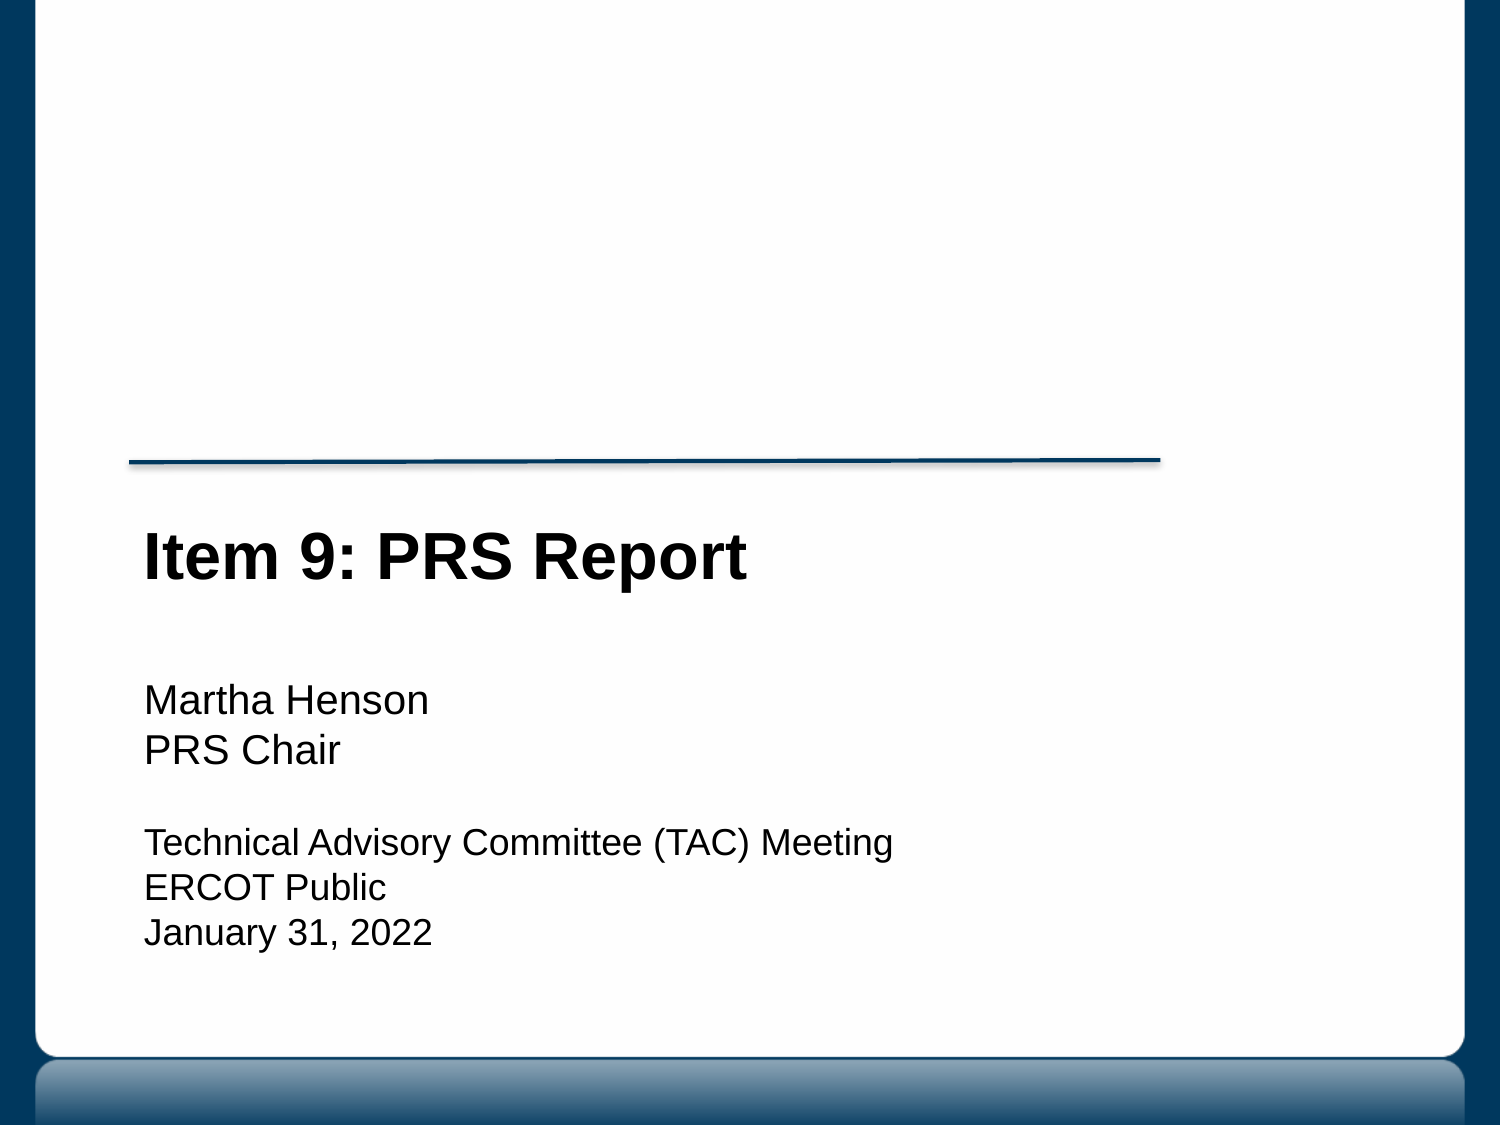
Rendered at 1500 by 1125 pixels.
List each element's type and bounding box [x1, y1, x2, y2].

text_box [128, 459, 1367, 931]
picture [35, 0, 1465, 1125]
